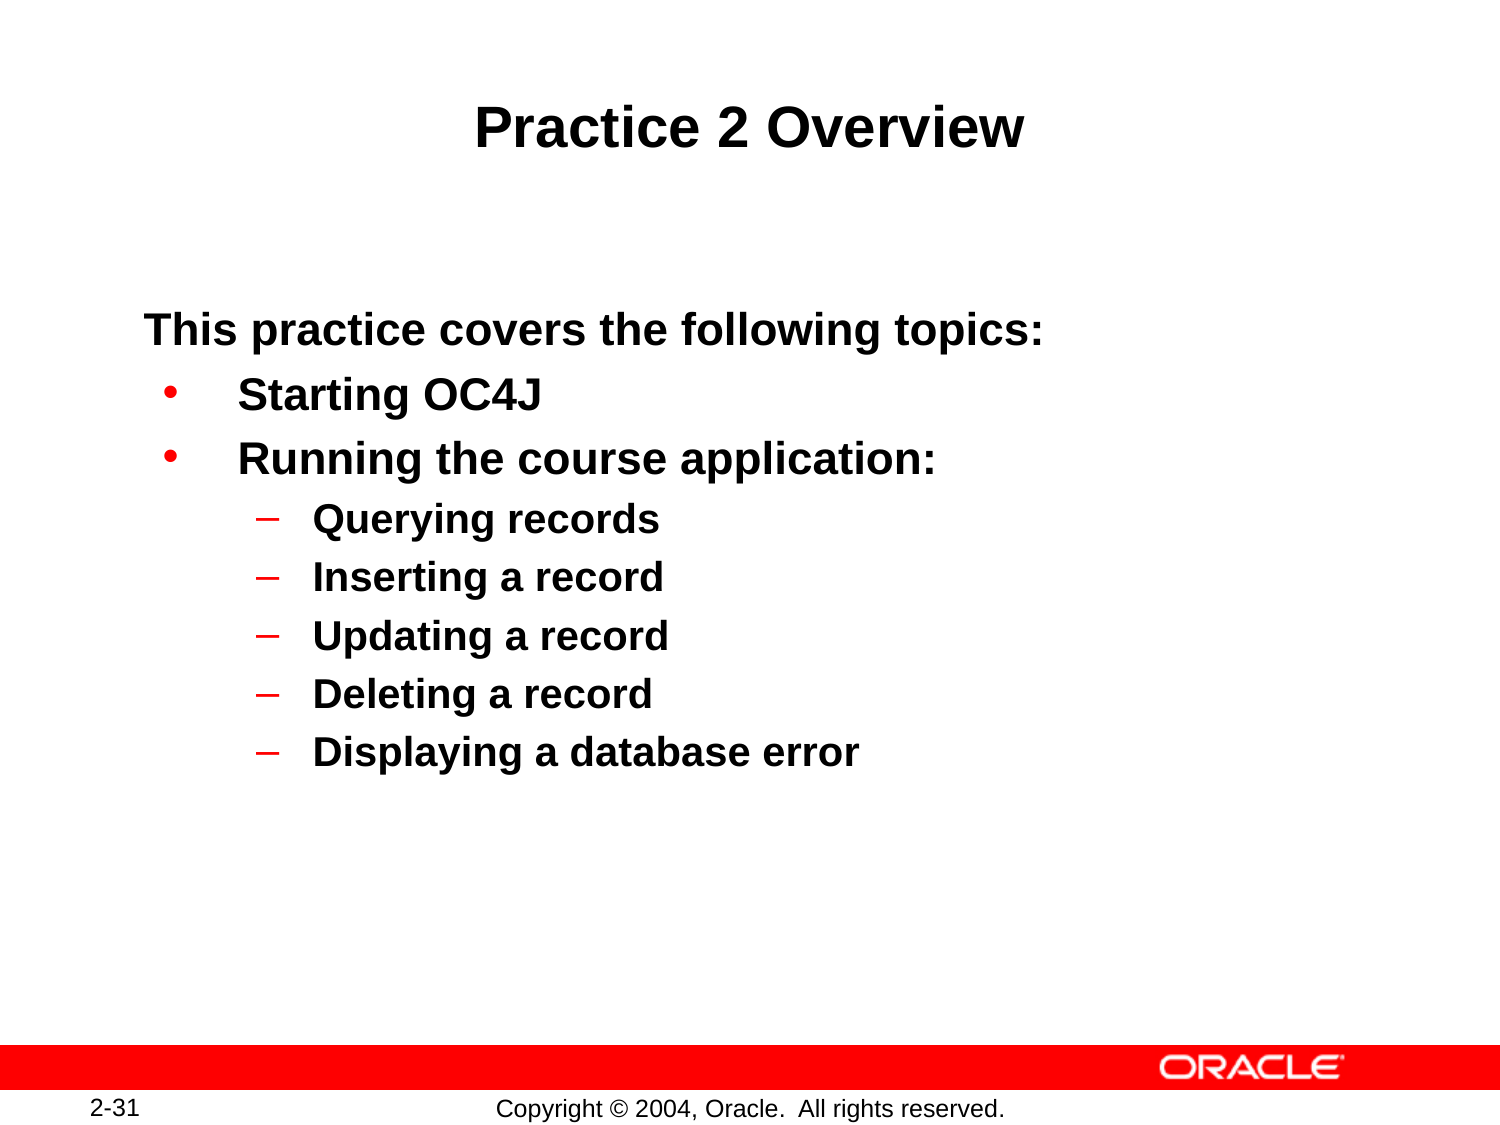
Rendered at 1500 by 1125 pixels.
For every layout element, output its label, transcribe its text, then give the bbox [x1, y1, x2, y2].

title Practice 2 Overview [149, 87, 1351, 232]
list This practice covers the following topics: Starting OC4J Running the course application: Querying records Inserting a record Updating a record Deleting a record Displaying a database error [141, 297, 1351, 789]
